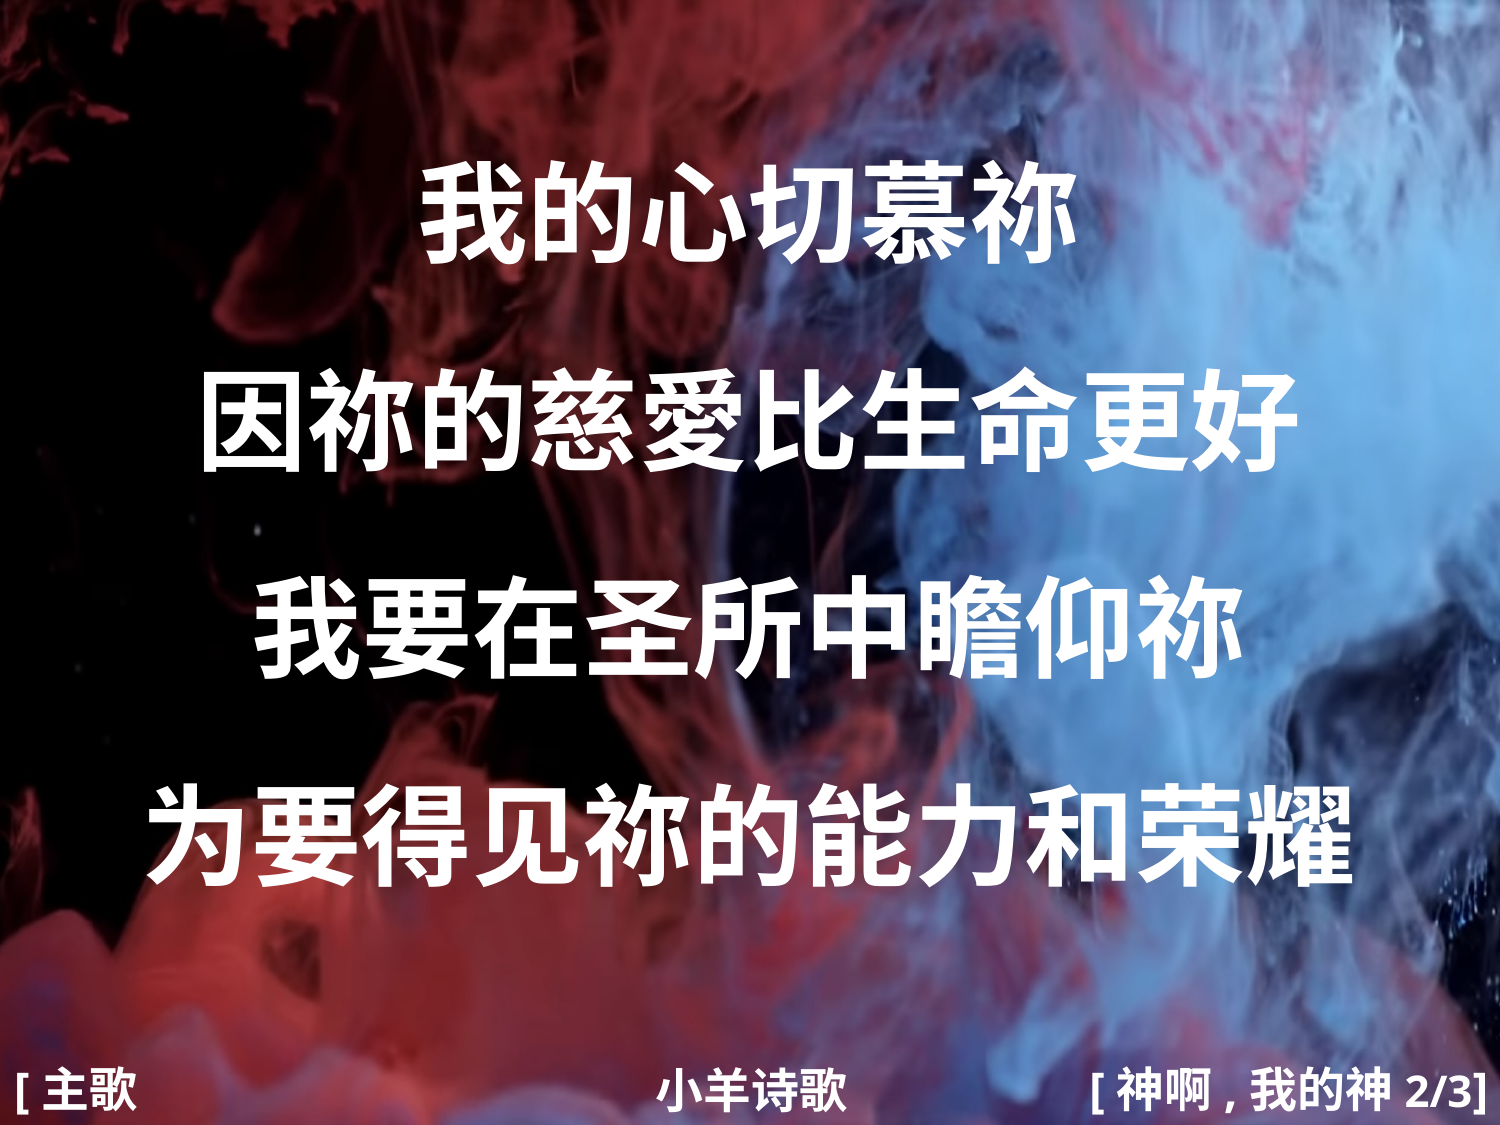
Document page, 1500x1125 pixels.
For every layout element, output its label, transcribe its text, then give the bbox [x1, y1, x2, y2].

subtitle 小羊诗歌 [205, 1053, 1029, 1125]
picture [0, 0, 1500, 1053]
text_box [神啊,我的神2/3] [1029, 1052, 1500, 1125]
text_box 我的心切慕祢 因祢的慈愛比生命更好 我要在圣所中瞻仰祢 为要得见祢的能力和荣耀 [0, 137, 1499, 931]
text_box [主歌2] [0, 1051, 205, 1125]
